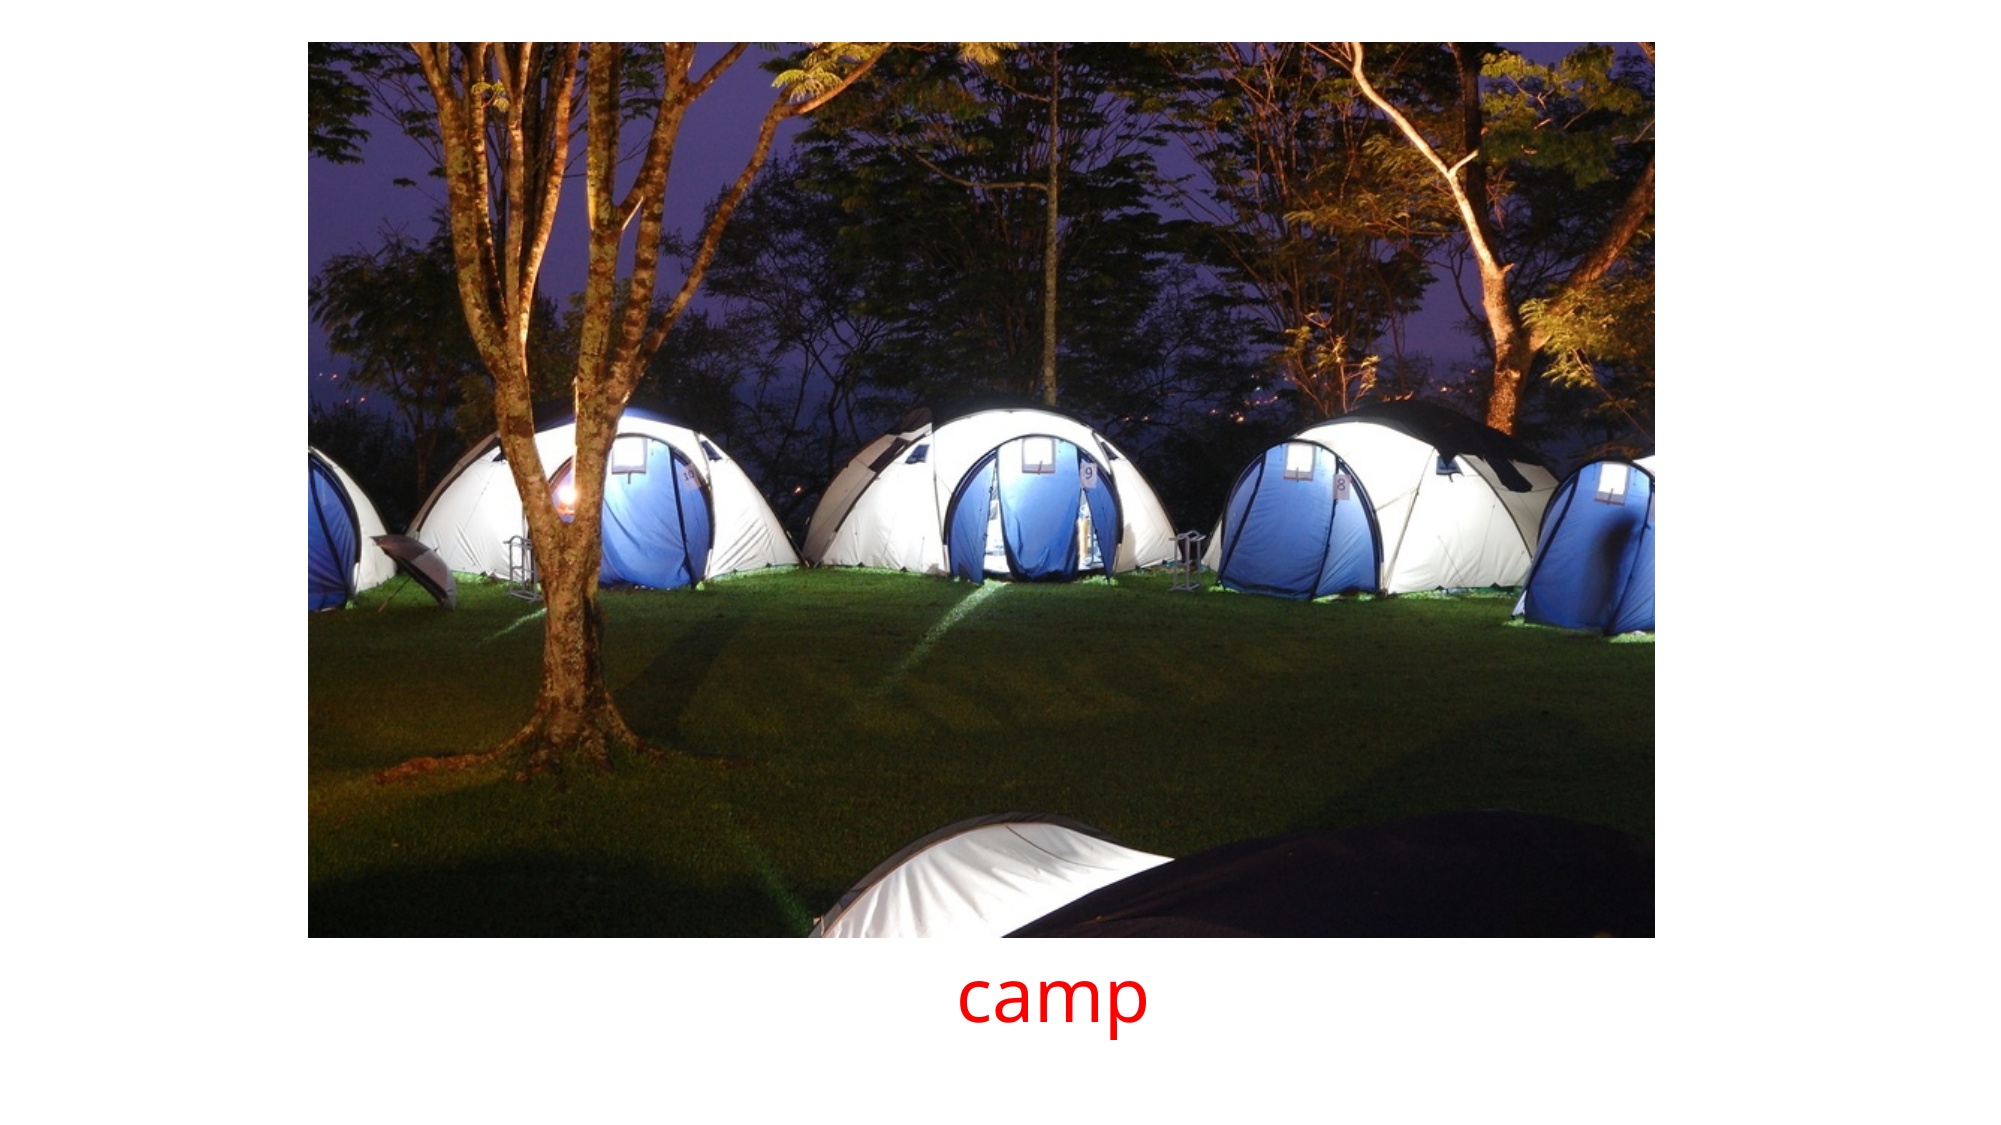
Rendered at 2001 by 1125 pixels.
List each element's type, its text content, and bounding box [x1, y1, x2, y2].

text_box camp [941, 940, 1166, 1046]
picture [308, 42, 1655, 938]
